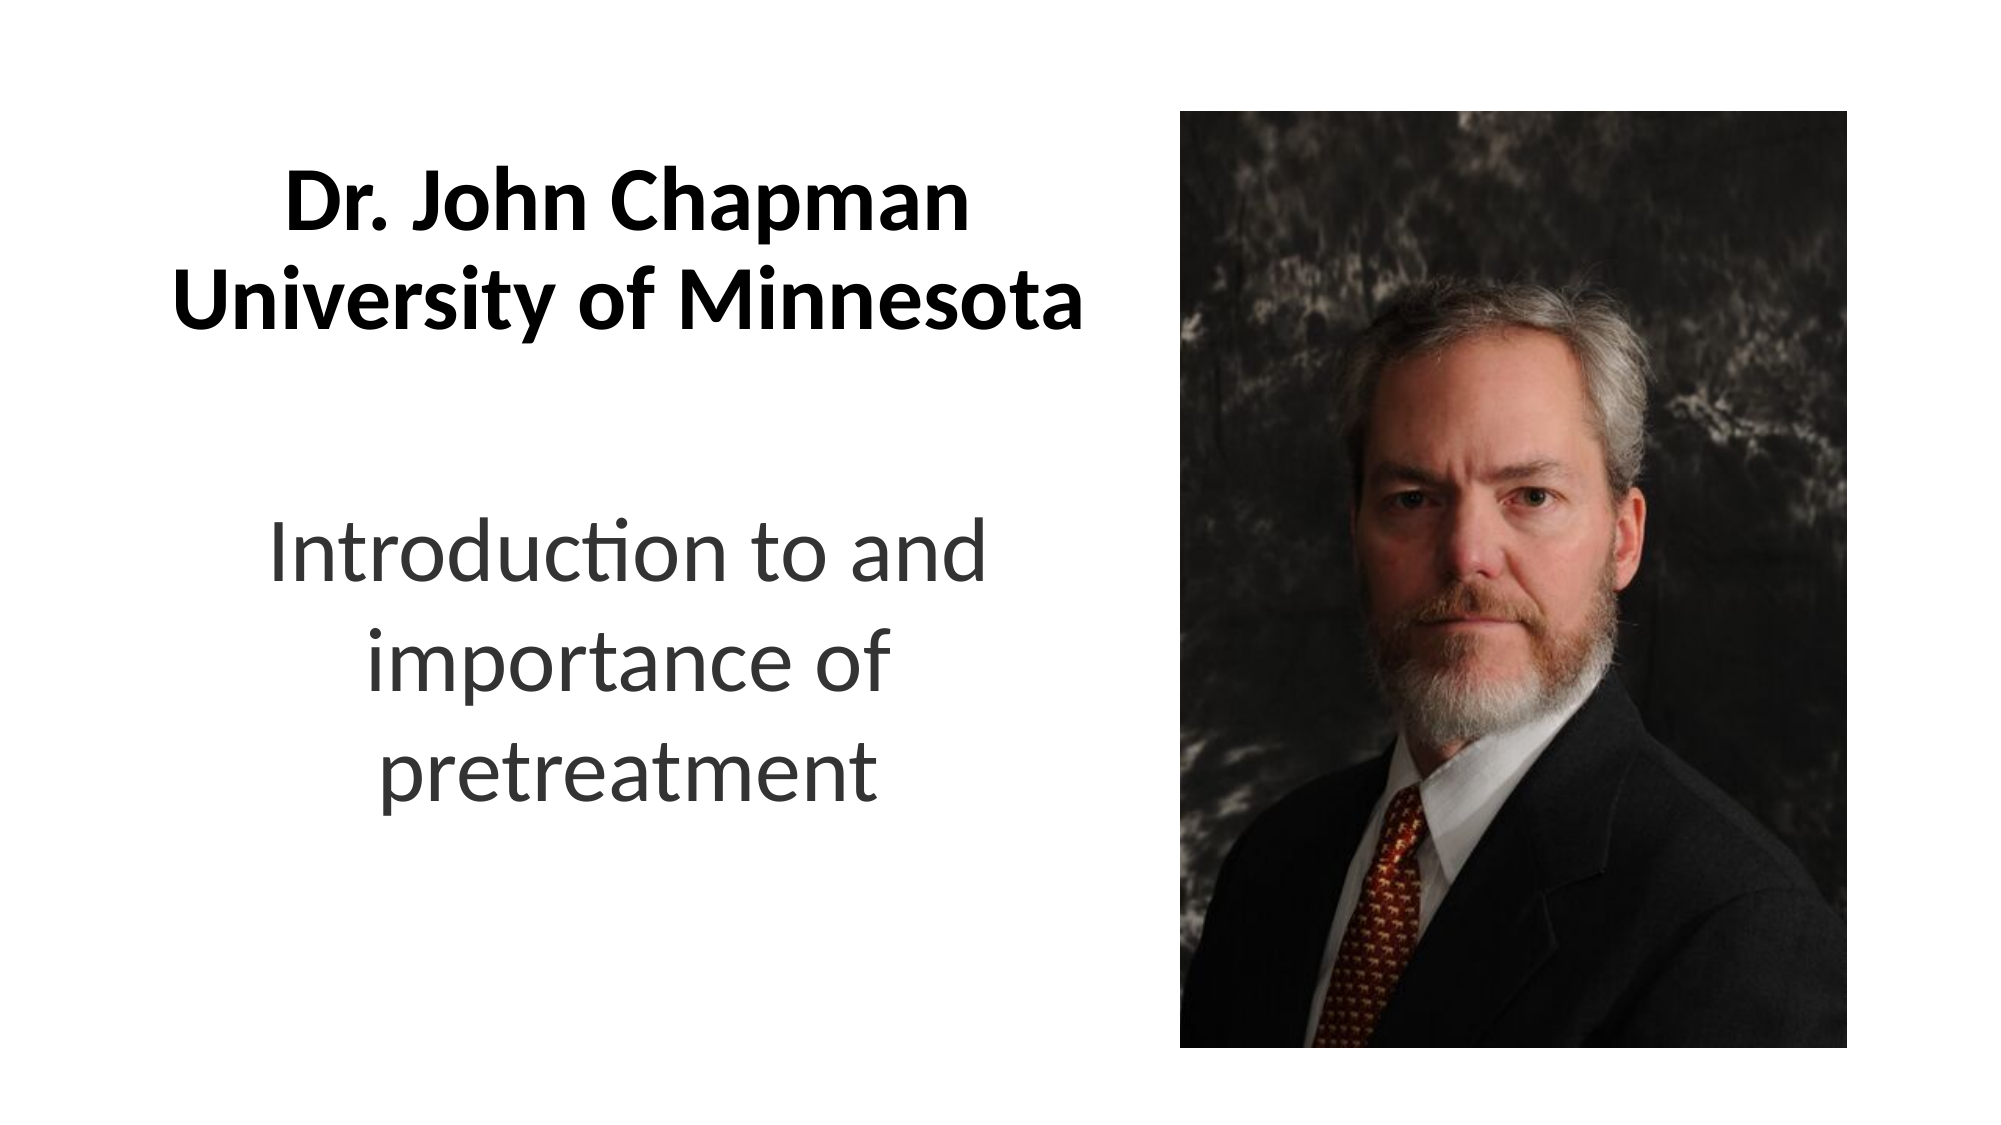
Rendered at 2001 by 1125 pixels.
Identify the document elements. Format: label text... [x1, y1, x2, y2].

title Dr. John Chapman University of Minnesota [137, 141, 1120, 359]
text_box Introduction to and importance of pretreatment [246, 482, 1012, 827]
picture [1180, 111, 1847, 1048]
